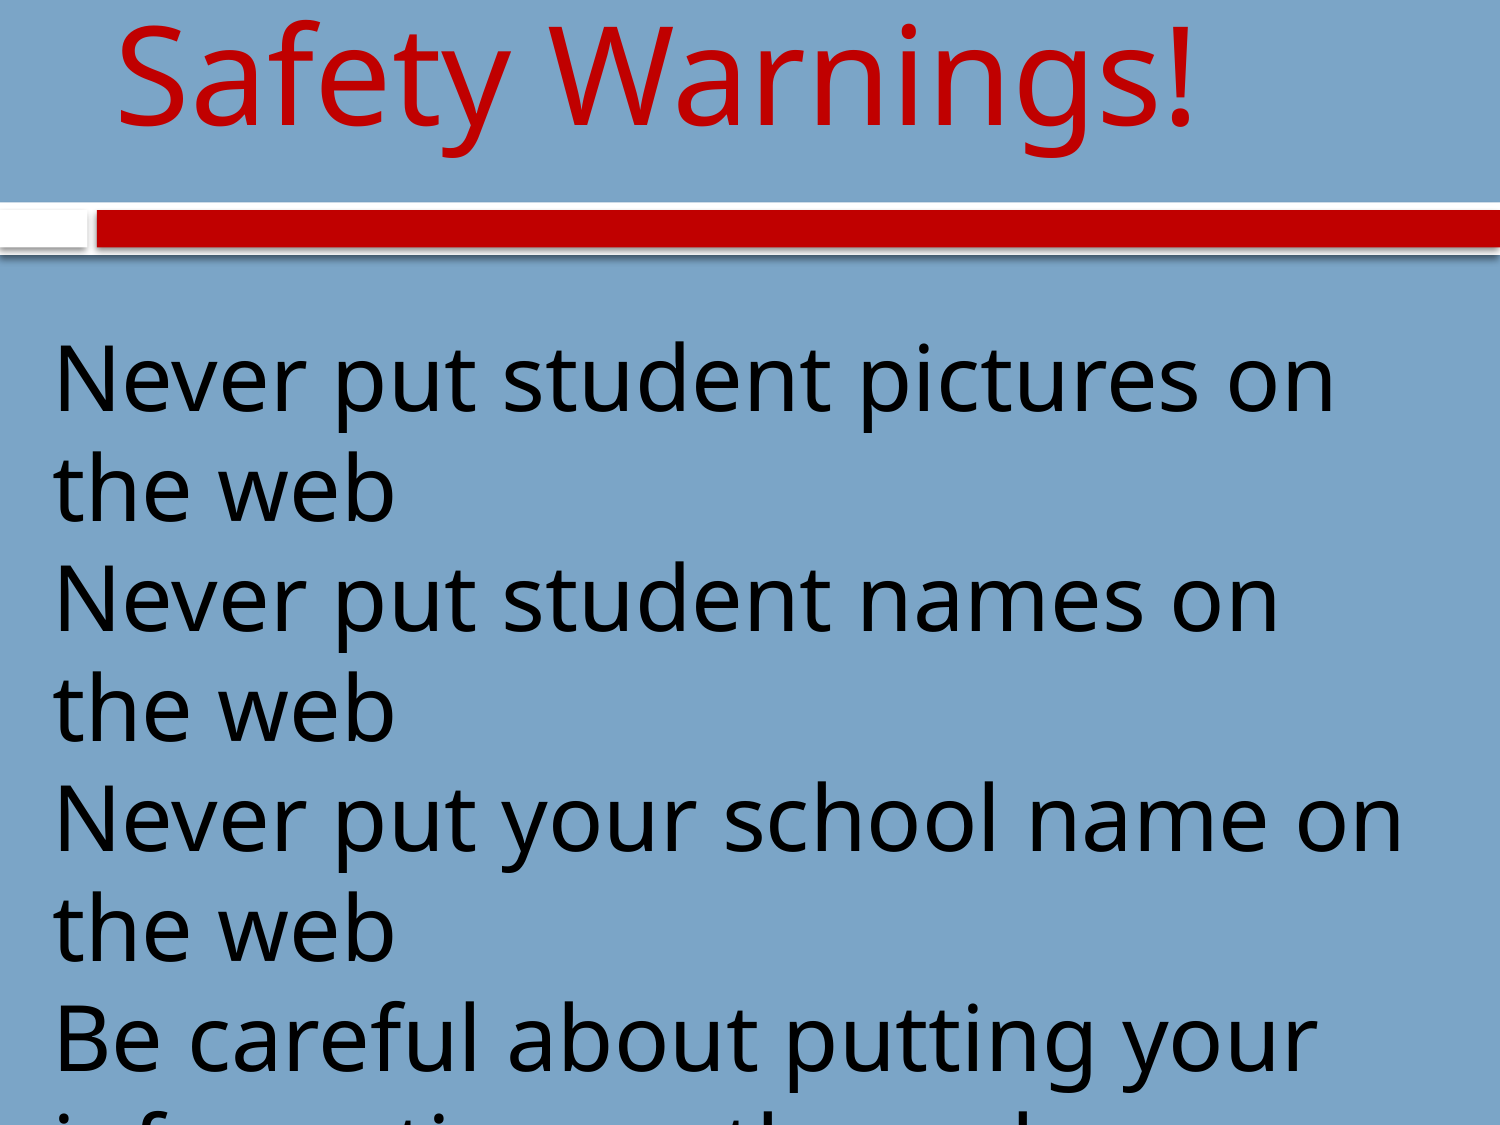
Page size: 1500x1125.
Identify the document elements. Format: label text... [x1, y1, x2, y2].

text_box Never put student pictures on the web Never put student names on the web Never put your school name on the web Be careful about putting your information on the web When in doubt: don’t do it! [37, 312, 1450, 1125]
title Safety Warnings! [99, 75, 1438, 200]
